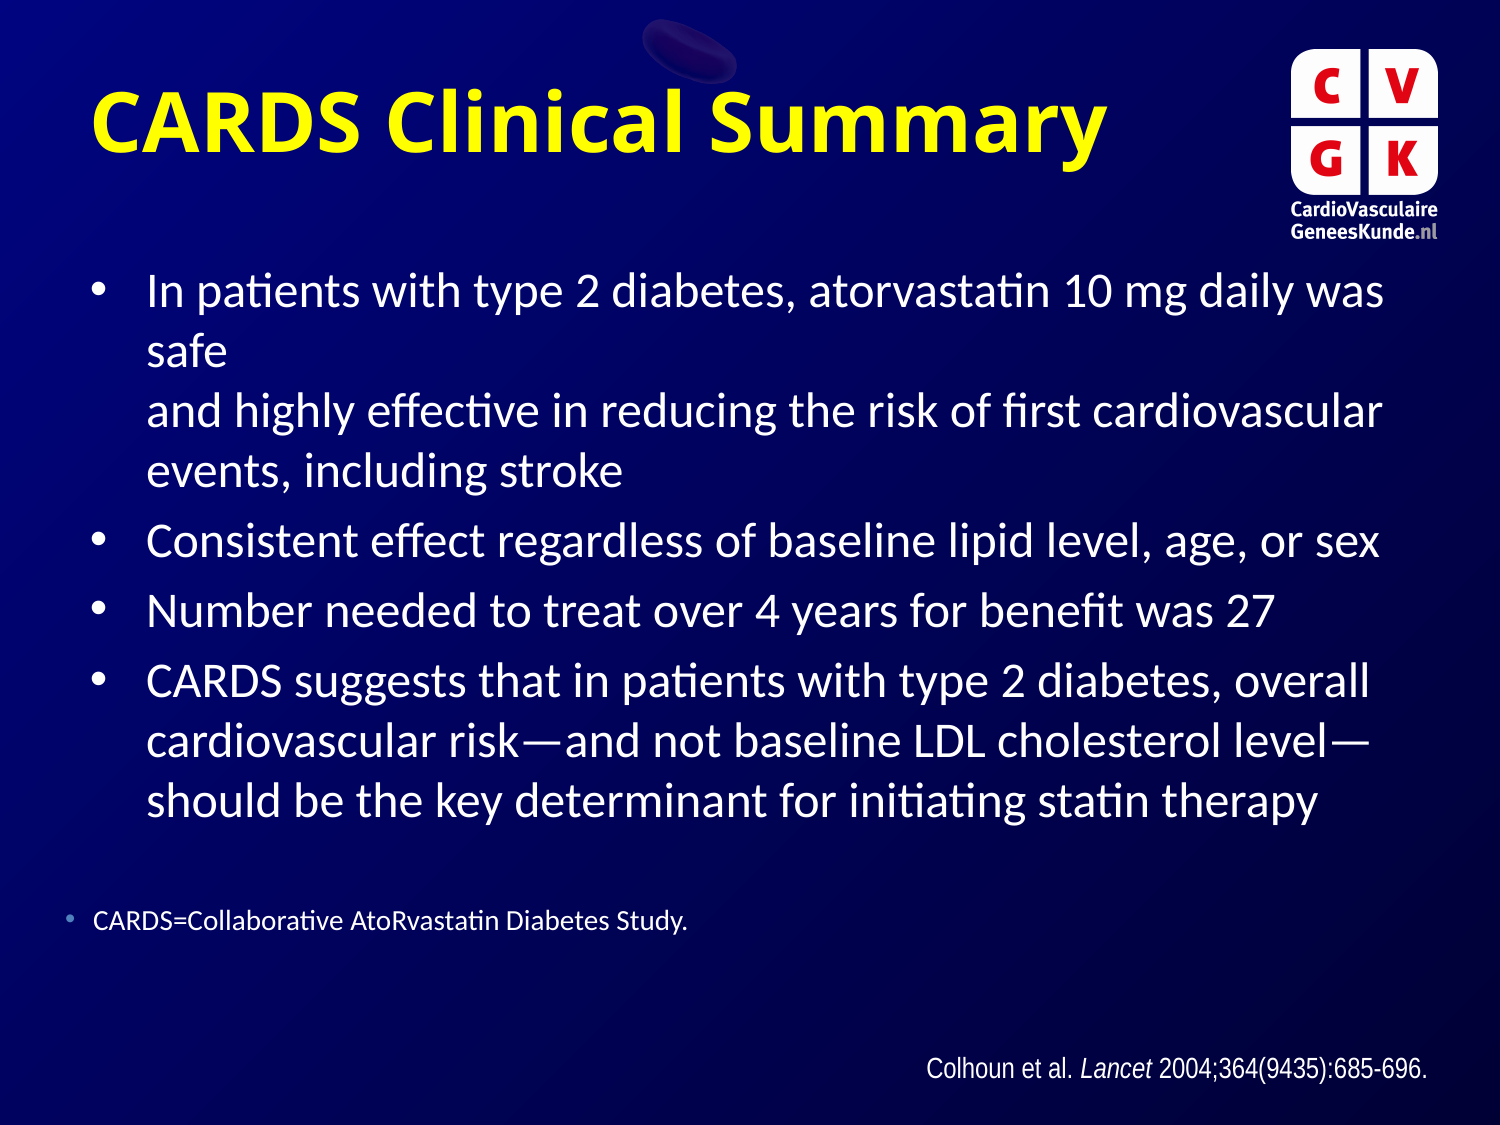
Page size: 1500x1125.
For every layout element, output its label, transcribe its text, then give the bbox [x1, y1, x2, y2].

picture [1291, 49, 1438, 239]
text_box CARDS=Collaborative AtoRvastatin Diabetes Study. [50, 893, 1419, 949]
text_box CARDS Clinical Summary [74, 25, 1419, 213]
text_box Colhoun et al. Lancet 2004;364(9435):685-696. [75, 1042, 1444, 1098]
list In patients with type 2 diabetes, atorvastatin 10 mg daily was safe and highly effective in reducing the risk of first cardiovascular events, including stroke Consistent effect regardless of baseline lipid level, age, or sex Number needed to treat over 4 years for benefit was 27 CARDS suggests that in patients with type 2 diabetes, overall cardiovascular risk—and not baseline LDL cholesterol level—should be the key determinant for initiating statin therapy [75, 250, 1425, 1041]
